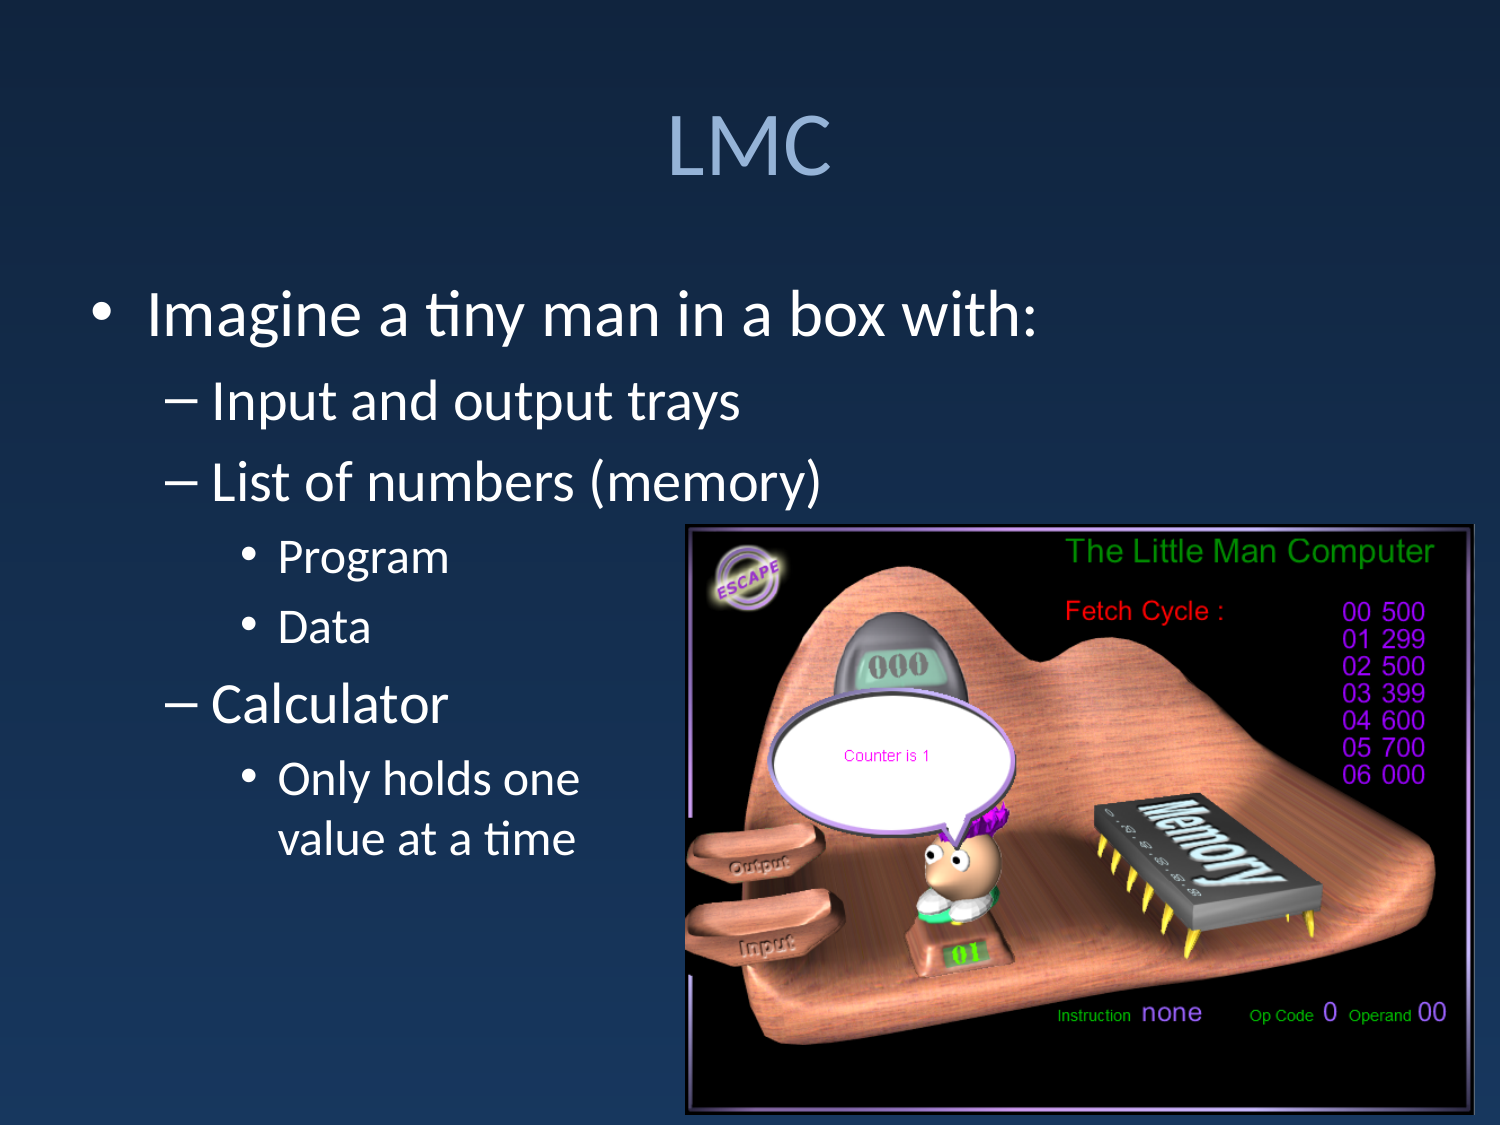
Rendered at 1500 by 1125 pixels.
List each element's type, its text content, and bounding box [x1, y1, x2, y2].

list Imagine a tiny man in a box with: Input and output trays List of numbers (memory) Program Data Calculator Only holds one value at a time [75, 262, 1425, 1088]
picture [684, 524, 1476, 1115]
title LMC [75, 45, 1425, 233]
